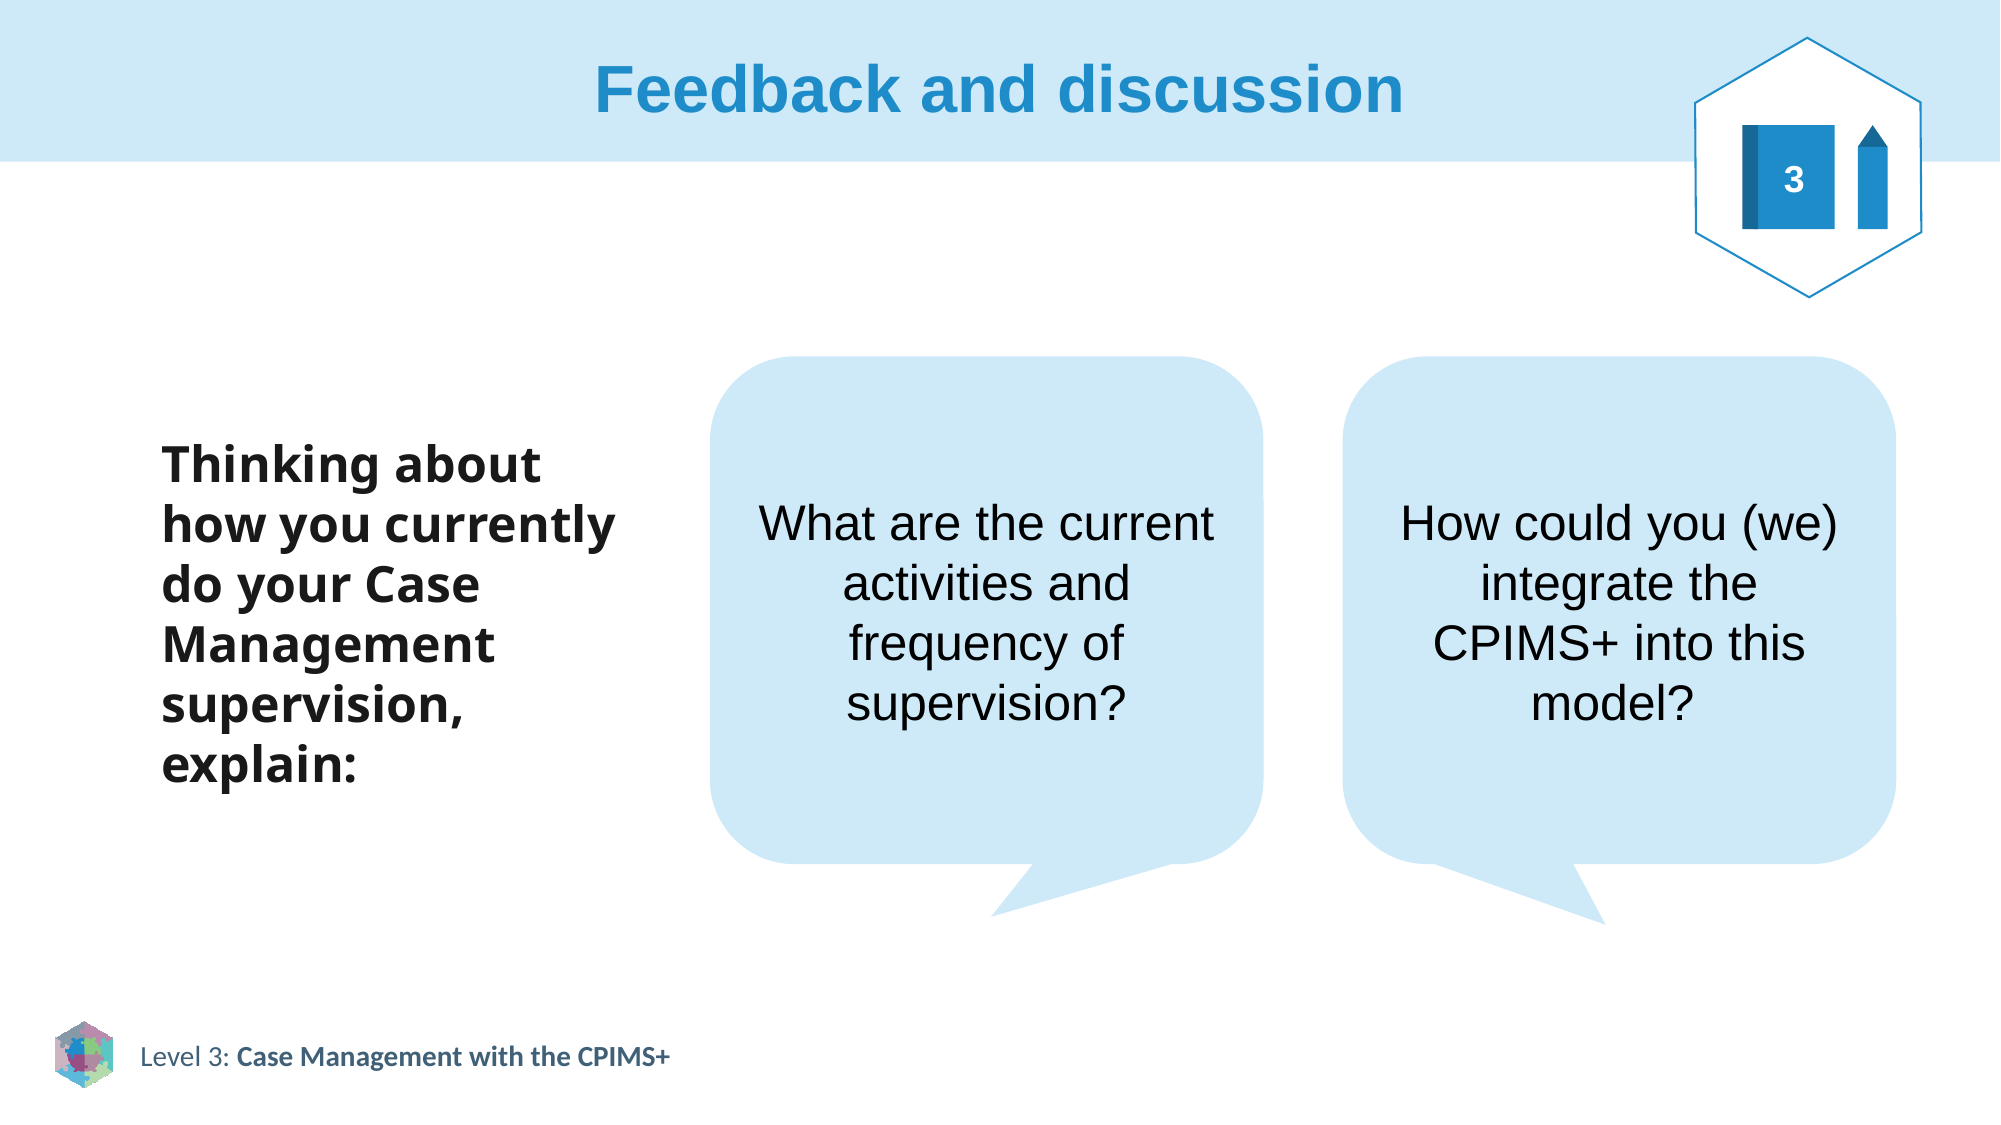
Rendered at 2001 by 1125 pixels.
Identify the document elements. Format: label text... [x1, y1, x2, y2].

title Feedback and discussion [137, 19, 1863, 163]
picture [55, 1021, 113, 1088]
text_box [1677, 55, 1939, 280]
text_box How could you (we) integrate the CPIMS+ into this model? [1341, 355, 1898, 927]
text_box What are the current activities and frequency of supervision? [708, 355, 1265, 919]
text_box Thinking about how you currently do your Case Management supervision, explain: [146, 417, 631, 808]
